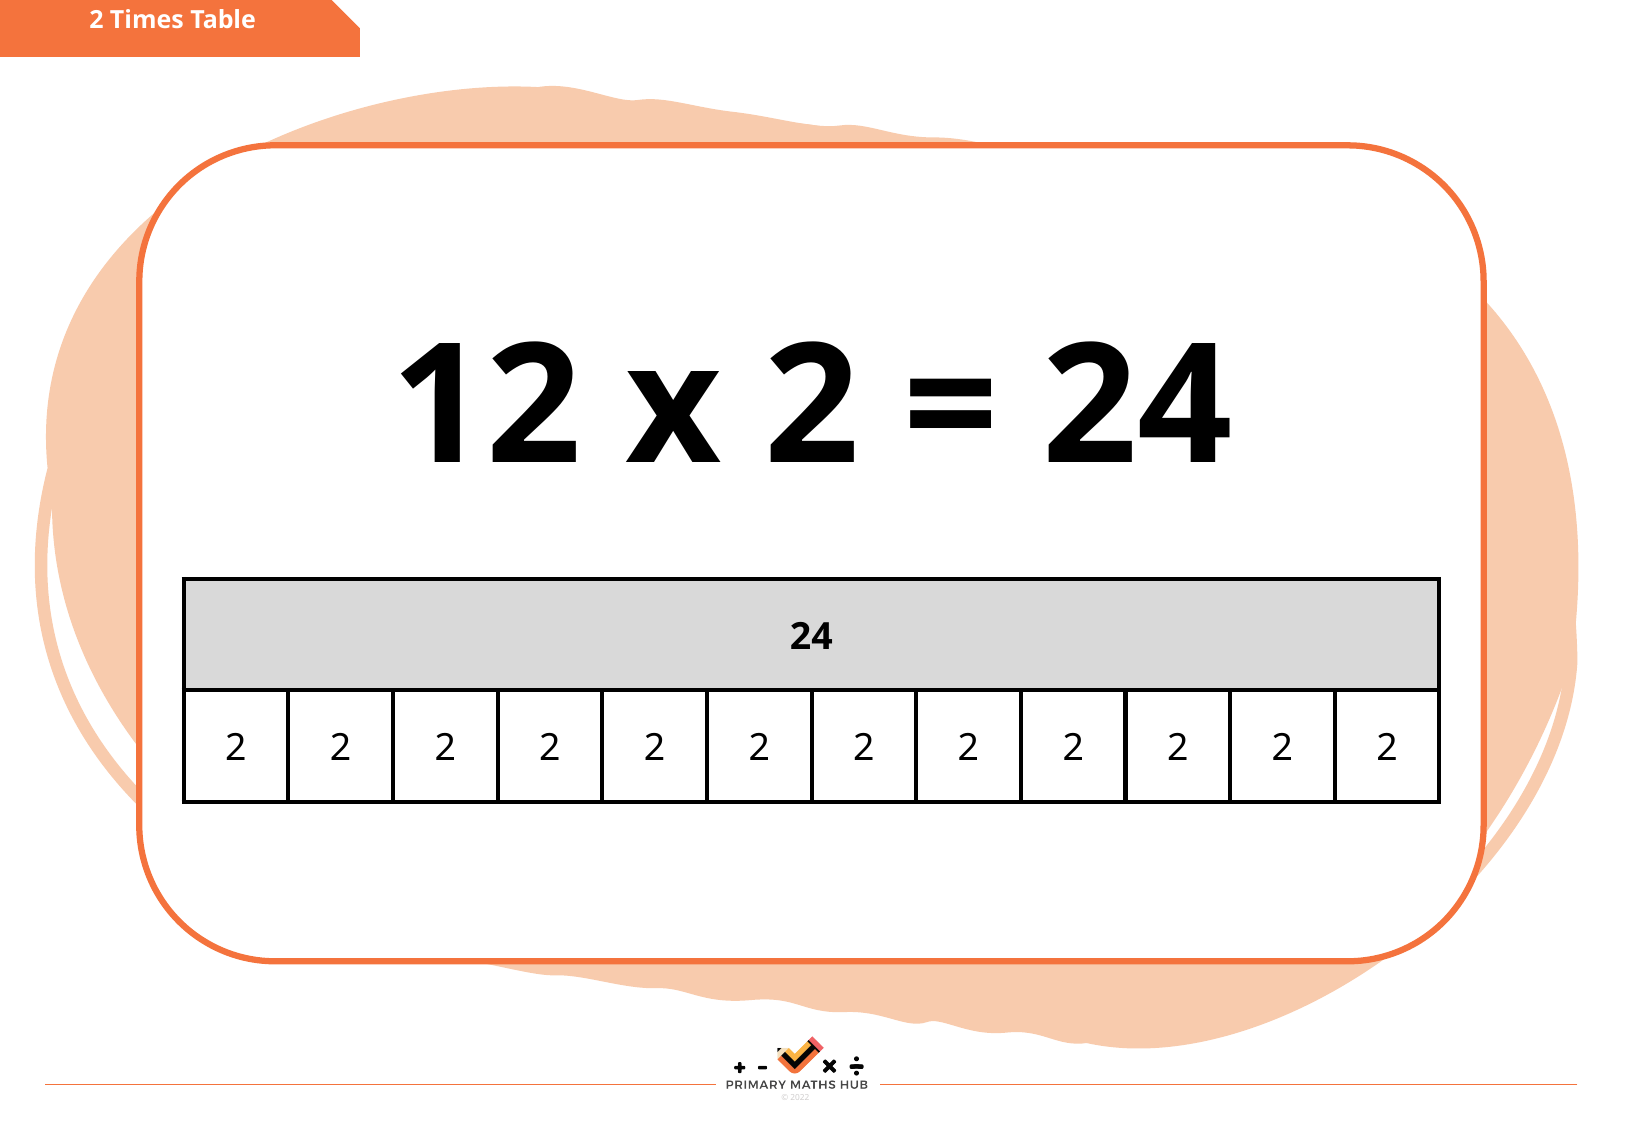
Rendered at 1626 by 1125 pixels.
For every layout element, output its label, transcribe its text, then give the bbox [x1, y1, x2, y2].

table_cell 2 [918, 692, 1019, 800]
text_box [1479, 300, 1579, 867]
text_box 12 x 2 = 24 [140, 288, 1485, 503]
text_box 2 Times Table [0, 0, 361, 58]
table_cell 2 [814, 692, 914, 800]
text_box [39, 214, 155, 799]
table_cell 2 [395, 692, 496, 800]
table_cell 2 [1128, 692, 1228, 800]
text_box © 2022 [720, 1084, 870, 1110]
picture [722, 1034, 872, 1094]
table_cell 2 [604, 692, 705, 800]
table_cell 2 [500, 692, 600, 800]
table_cell 2 [709, 692, 810, 800]
table_cell 2 [1232, 692, 1333, 800]
table_cell 2 [1337, 692, 1437, 800]
table_header 24 [186, 581, 1437, 688]
table_cell 2 [1023, 692, 1123, 800]
table_cell 2 [290, 692, 391, 800]
table_cell 2 [186, 692, 286, 800]
text_box [273, 91, 956, 144]
text_box [496, 960, 1374, 1044]
text_box [138, 144, 1485, 963]
